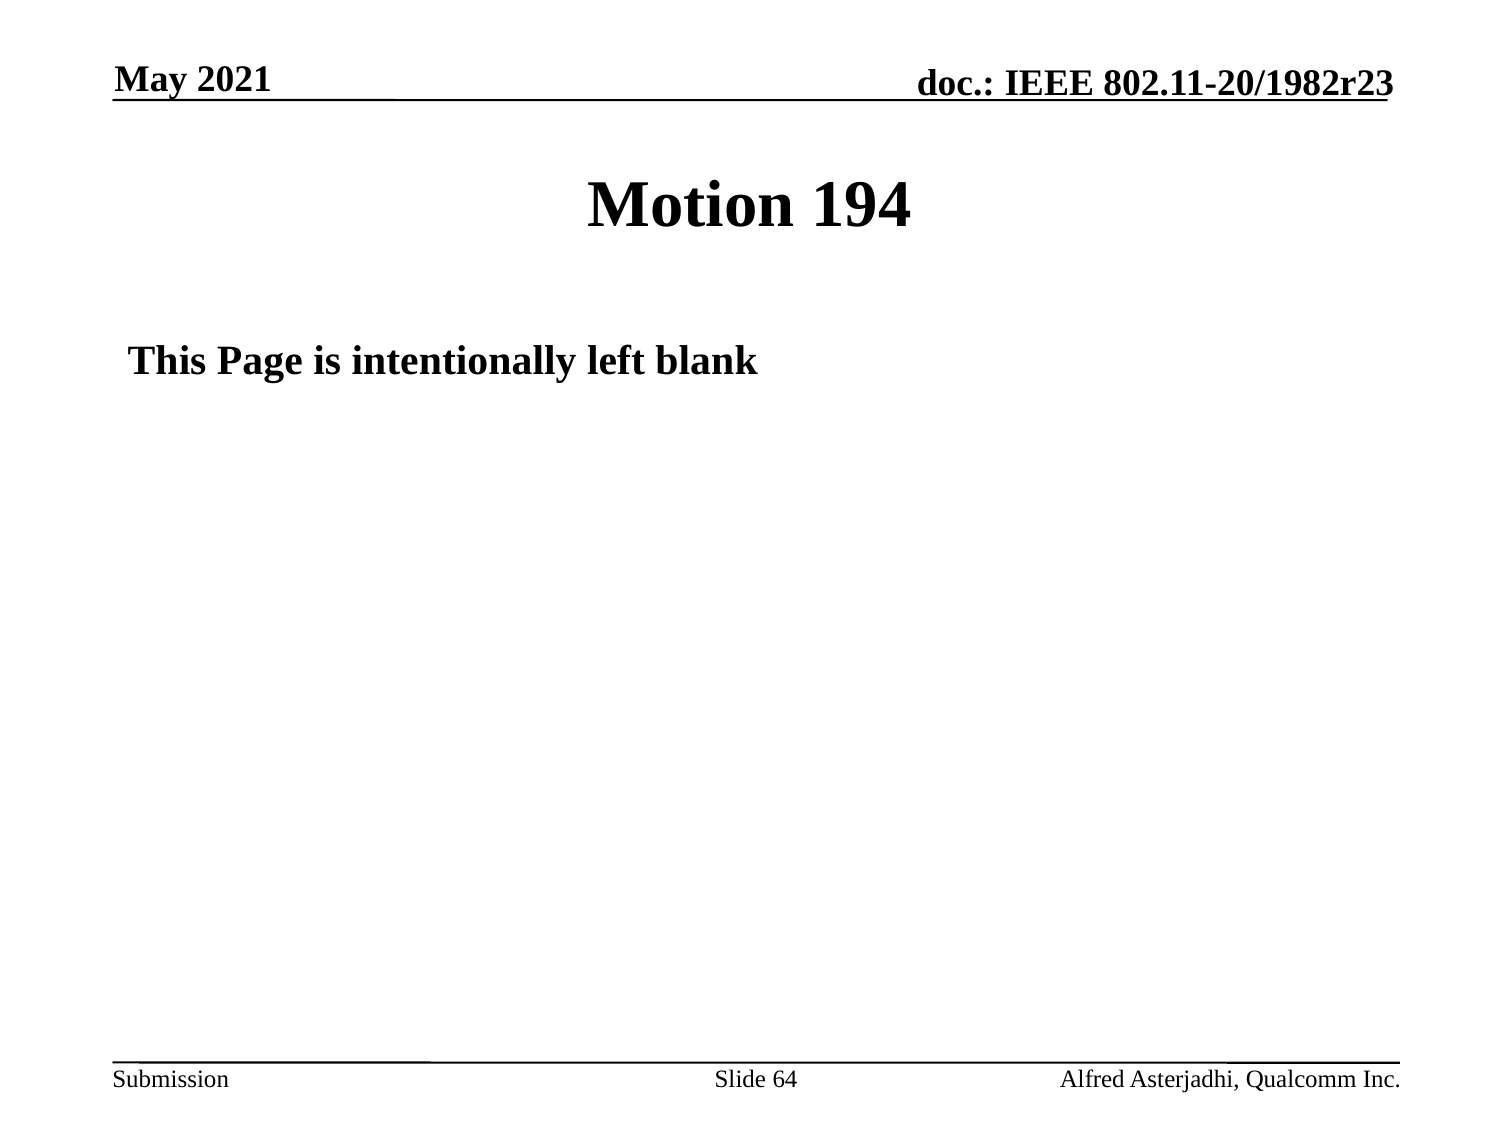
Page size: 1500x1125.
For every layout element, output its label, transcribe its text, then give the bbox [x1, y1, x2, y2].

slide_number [114, 54, 423, 100]
slide_number Slide 64 [712, 1061, 800, 1123]
footer Alfred Asterjadhi, Qualcomm Inc. [878, 1061, 1402, 1093]
title Motion 194 [112, 112, 1388, 288]
list This Page is intentionally left blank [112, 324, 1388, 1000]
